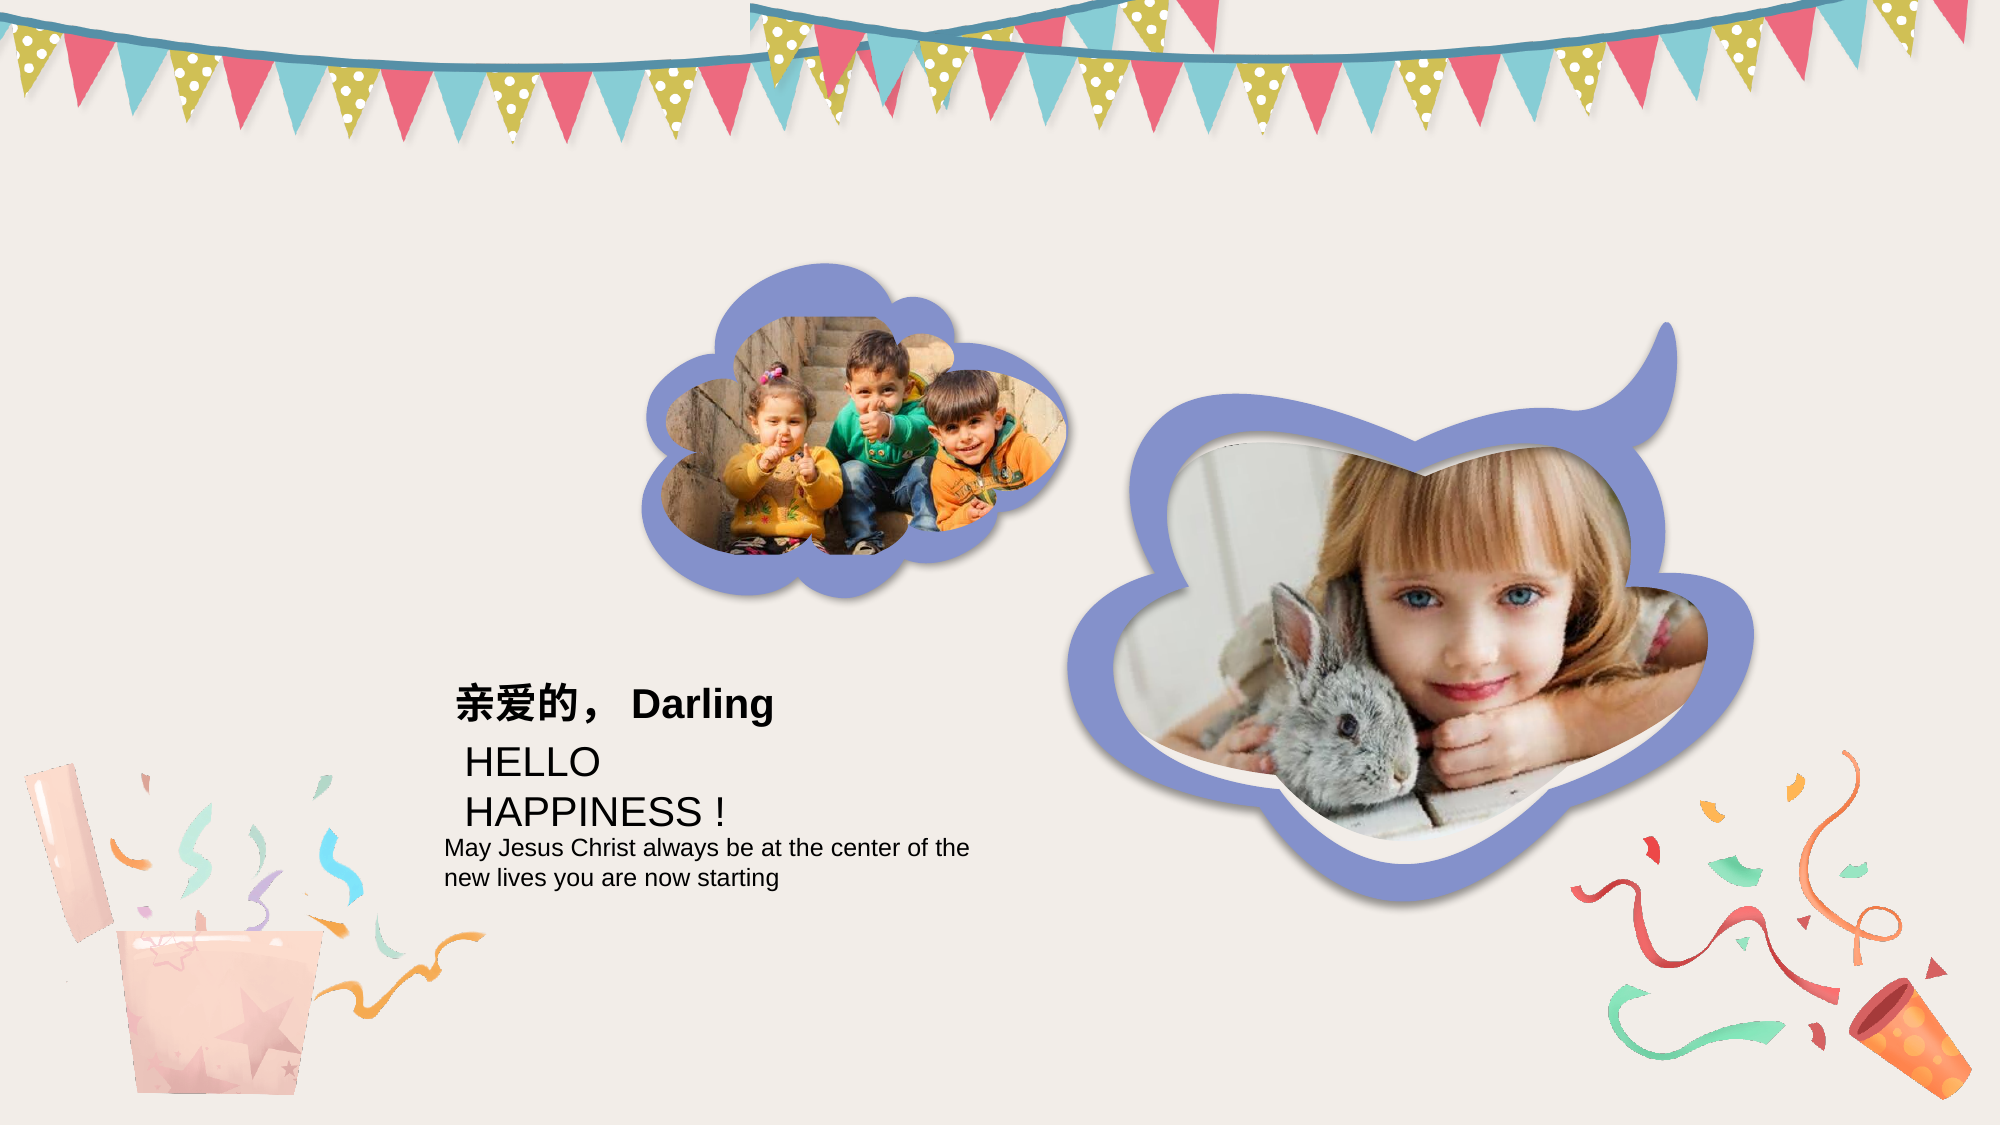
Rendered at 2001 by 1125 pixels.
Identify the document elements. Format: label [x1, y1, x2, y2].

picture [0, 0, 2000, 1125]
text_box [641, 263, 1073, 599]
text_box [1044, 278, 1778, 902]
